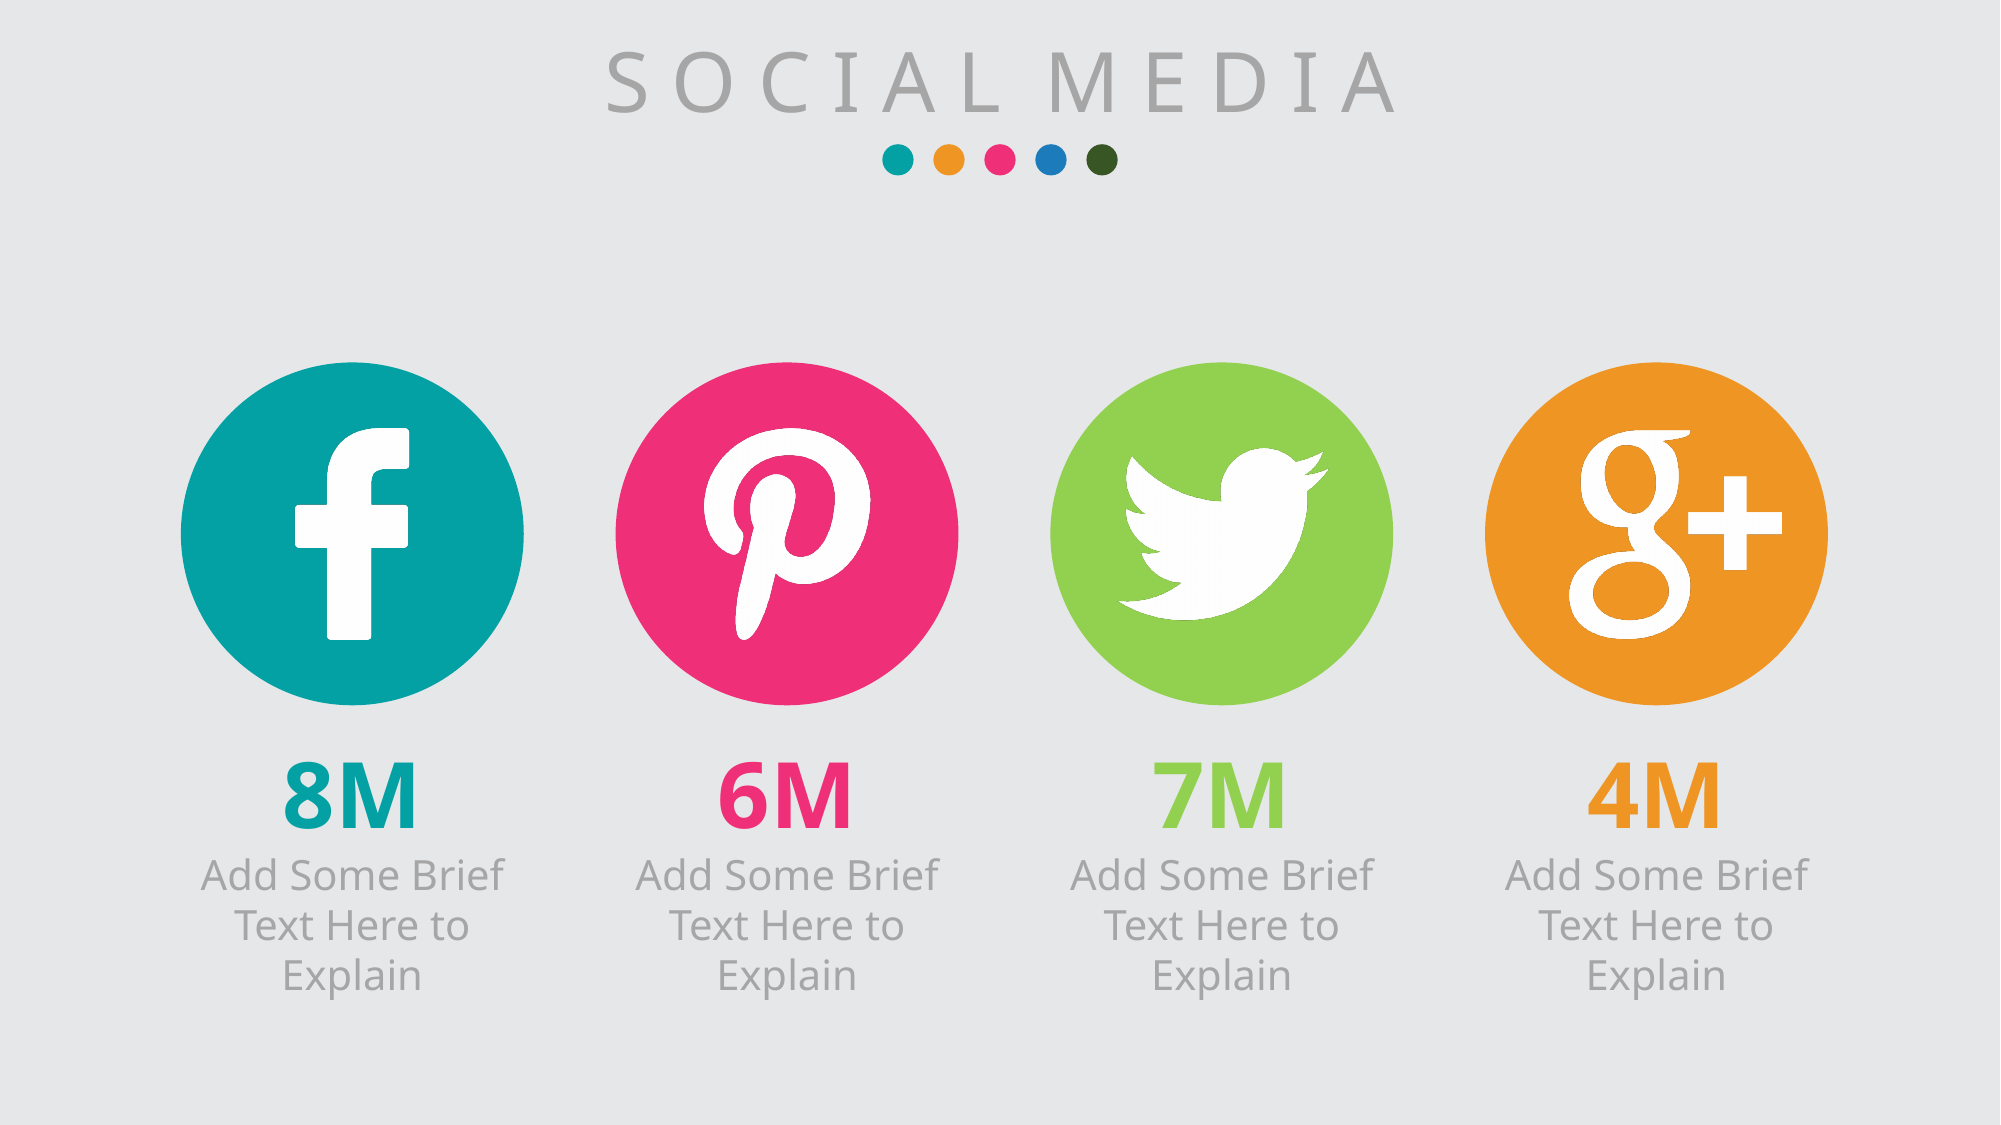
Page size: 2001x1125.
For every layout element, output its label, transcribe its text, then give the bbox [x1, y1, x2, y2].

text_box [180, 362, 524, 706]
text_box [595, 729, 979, 958]
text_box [160, 729, 544, 958]
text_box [1030, 729, 1414, 958]
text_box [615, 362, 959, 706]
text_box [1464, 729, 1849, 958]
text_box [1050, 362, 1394, 706]
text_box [882, 144, 1118, 176]
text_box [1485, 362, 1828, 706]
text_box S O C I A L M E D I A [402, 21, 1597, 137]
